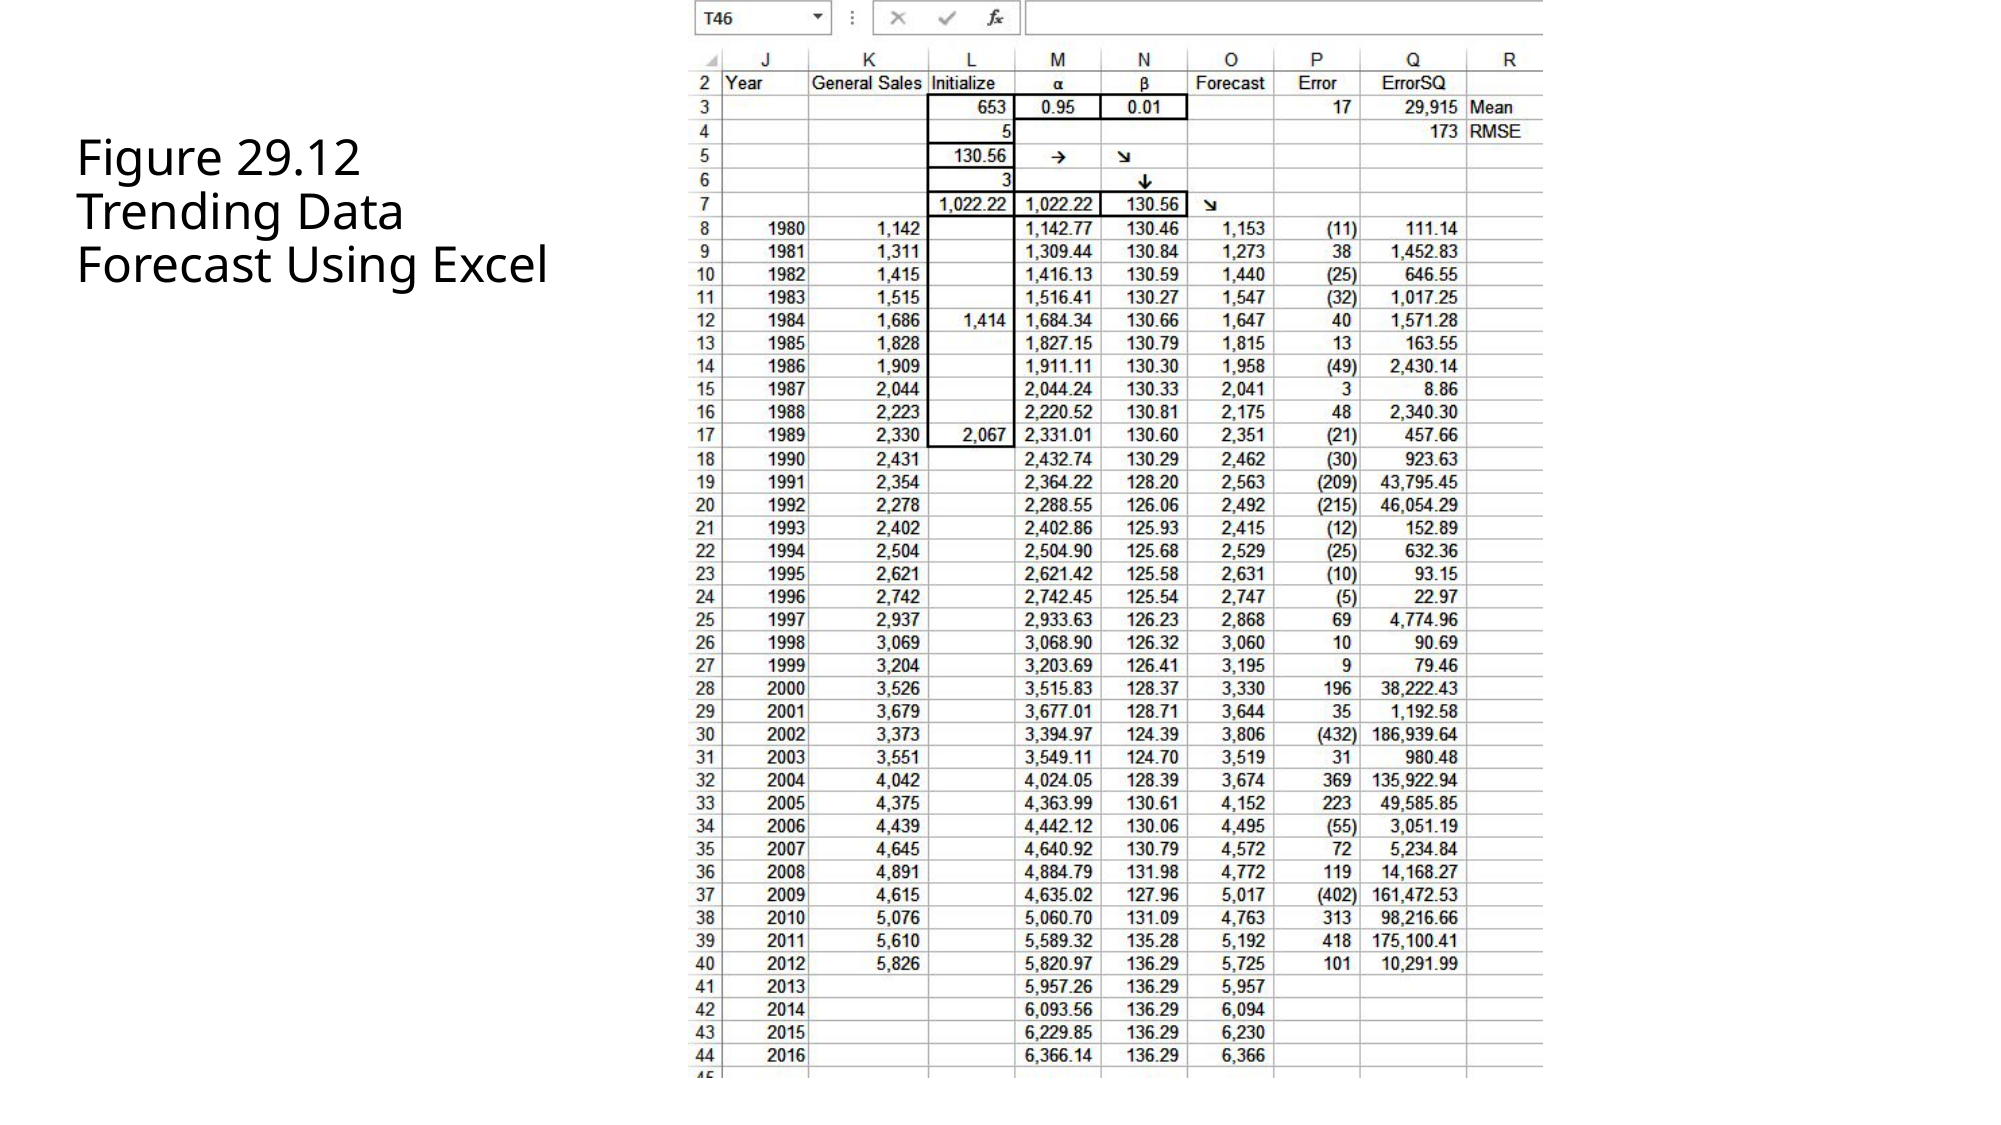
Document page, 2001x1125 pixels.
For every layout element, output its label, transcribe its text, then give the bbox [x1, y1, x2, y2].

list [688, 0, 1543, 1078]
title Figure 29.12 Trending Data Forecast Using Excel [61, 104, 569, 323]
